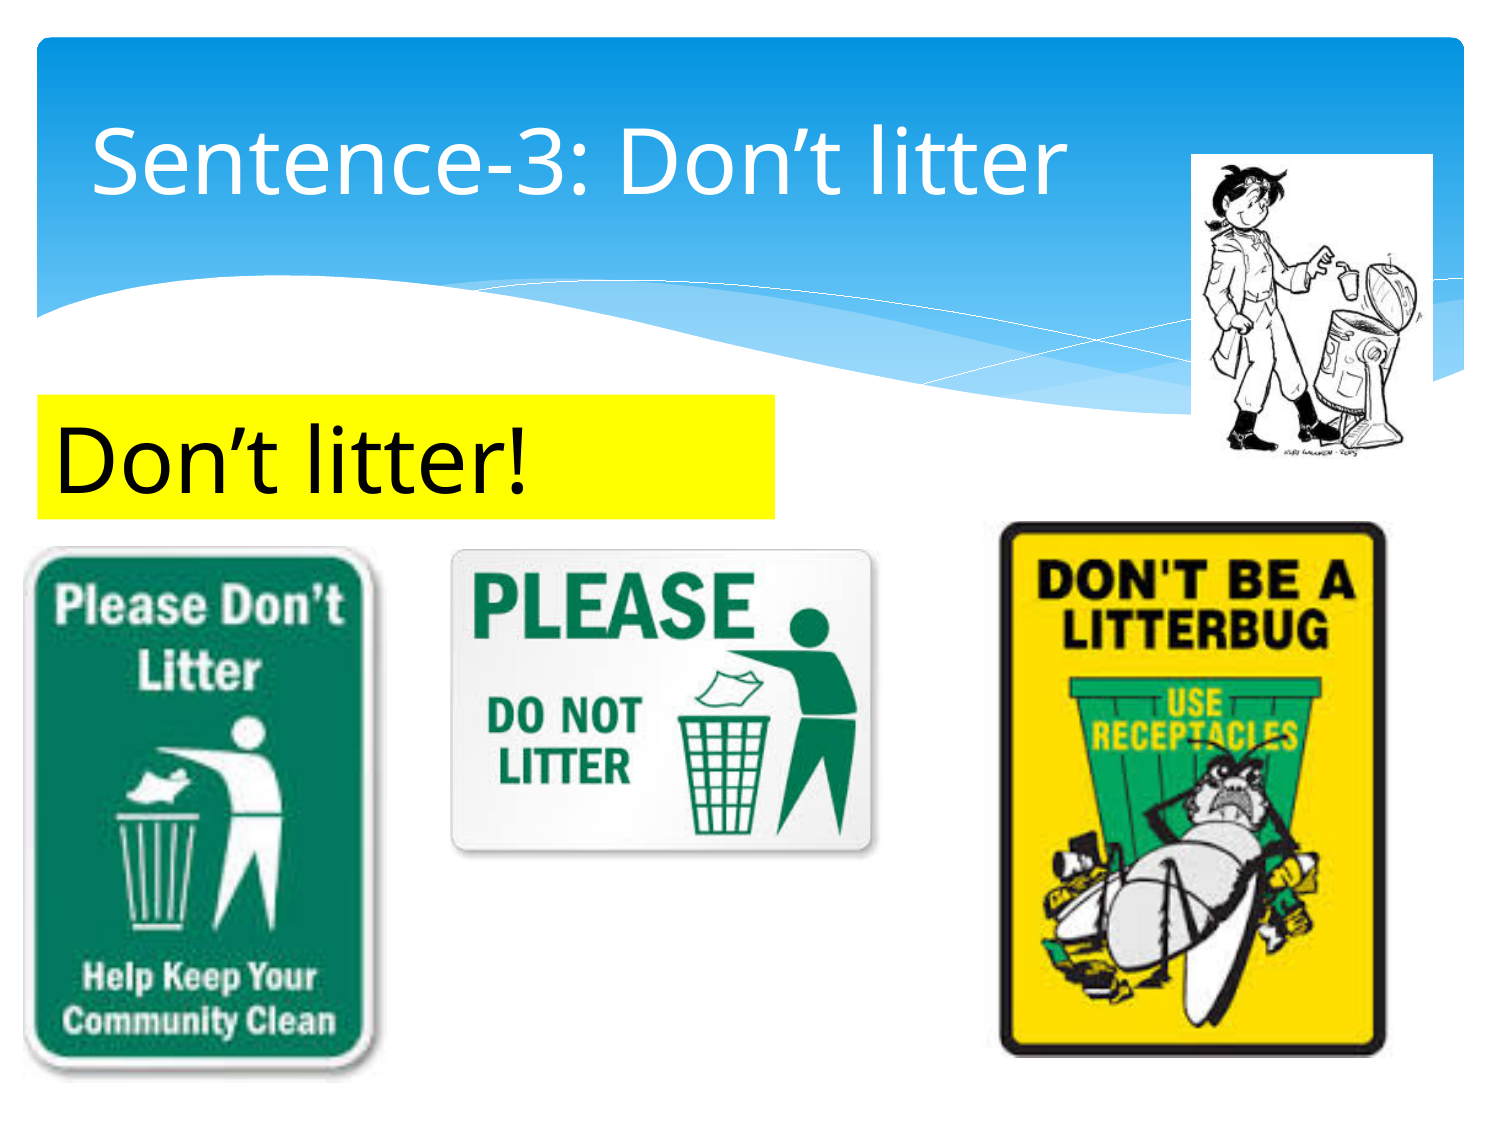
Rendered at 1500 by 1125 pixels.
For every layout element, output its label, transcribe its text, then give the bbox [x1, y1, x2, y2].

text_box Don’t litter! [37, 394, 775, 520]
picture [924, 520, 1462, 1058]
picture [1191, 154, 1434, 469]
picture [449, 548, 883, 862]
picture [23, 546, 387, 1084]
title Sentence-3: Don’t litter [74, 55, 1426, 262]
